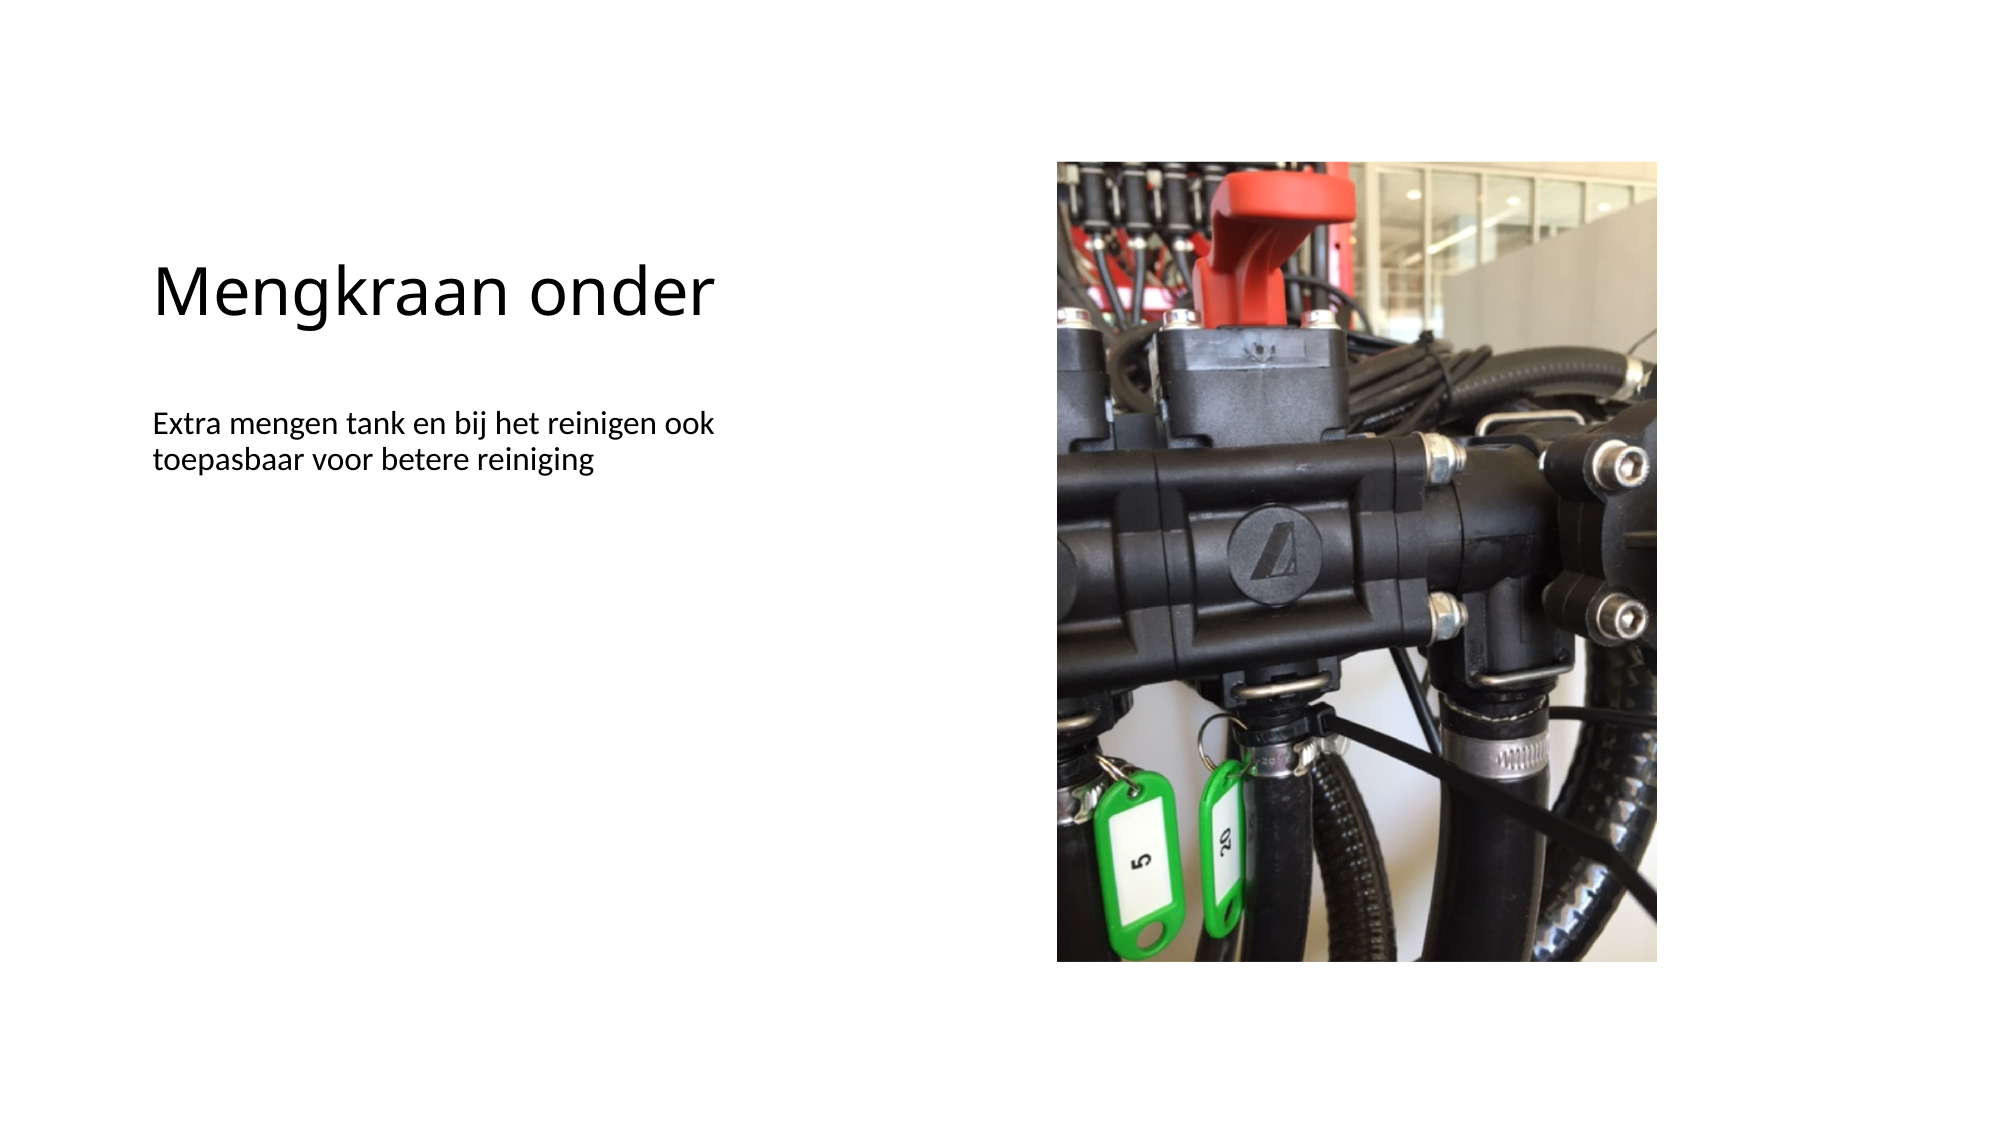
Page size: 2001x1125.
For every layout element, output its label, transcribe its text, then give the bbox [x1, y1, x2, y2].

title Mengkraan onder [137, 75, 783, 337]
list Extra mengen tank en bij het reinigen ook toepasbaar voor betere reiniging [137, 337, 783, 963]
picture [1057, 862, 1657, 961]
picture [1057, 163, 1657, 261]
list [956, 261, 1757, 862]
